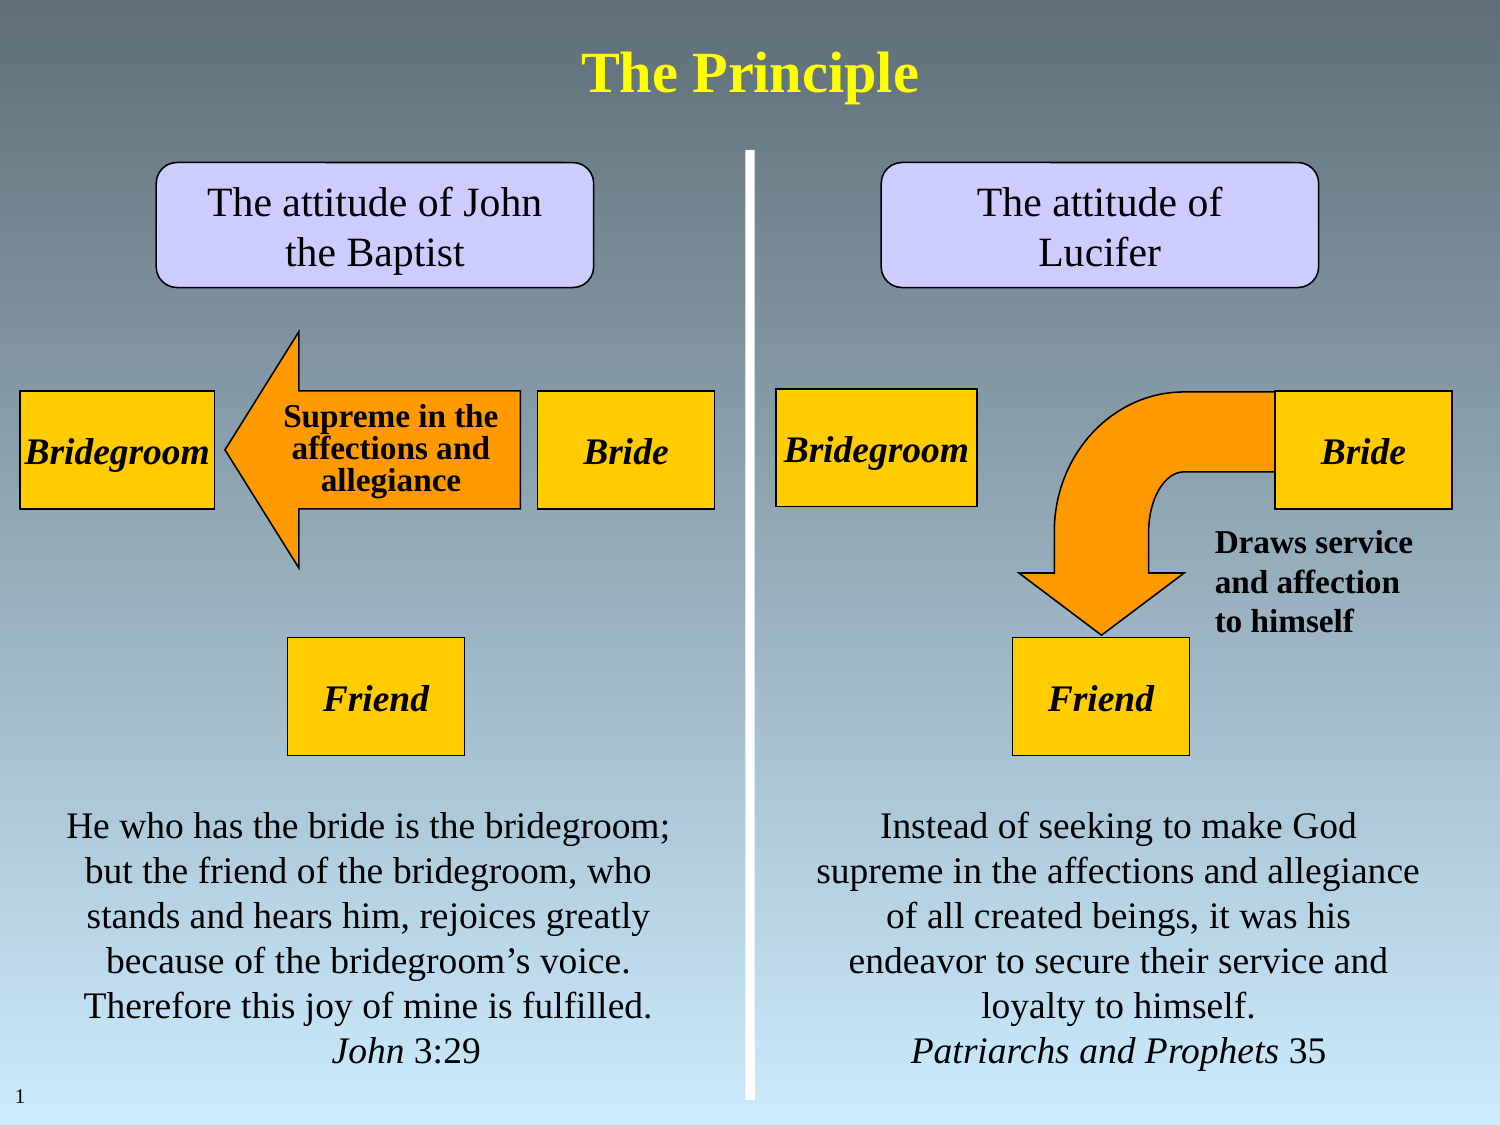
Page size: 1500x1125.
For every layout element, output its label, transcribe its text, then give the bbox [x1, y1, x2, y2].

text_box Bridegroom [20, 390, 215, 509]
text_box Bridegroom [775, 388, 978, 507]
text_box Bride [537, 390, 715, 509]
text_box [1018, 391, 1275, 636]
text_box The attitude of John the Baptist [156, 162, 594, 288]
text_box Supreme in the affections and allegiance [225, 331, 521, 568]
text_box Bride [1275, 390, 1453, 509]
text_box 1 [0, 1074, 63, 1115]
text_box Friend [287, 637, 465, 756]
text_box He who has the bride is the bridegroom; but the friend of the bridegroom, who stands and hears him, rejoices greatly because of the bridegroom’s voice. Therefore this joy of mine is fulfilled. John 3:29 [37, 793, 700, 1079]
text_box The attitude of Lucifer [881, 162, 1319, 288]
text_box Friend [1012, 637, 1190, 756]
text_box Instead of seeking to make God supreme in the affections and allegiance of all created beings, it was his endeavor to secure their service and loyalty to himself. Patriarchs and Prophets 35 [800, 793, 1438, 1079]
title The Principle [306, 0, 1194, 138]
text_box Draws service and affection to himself [1200, 512, 1475, 647]
